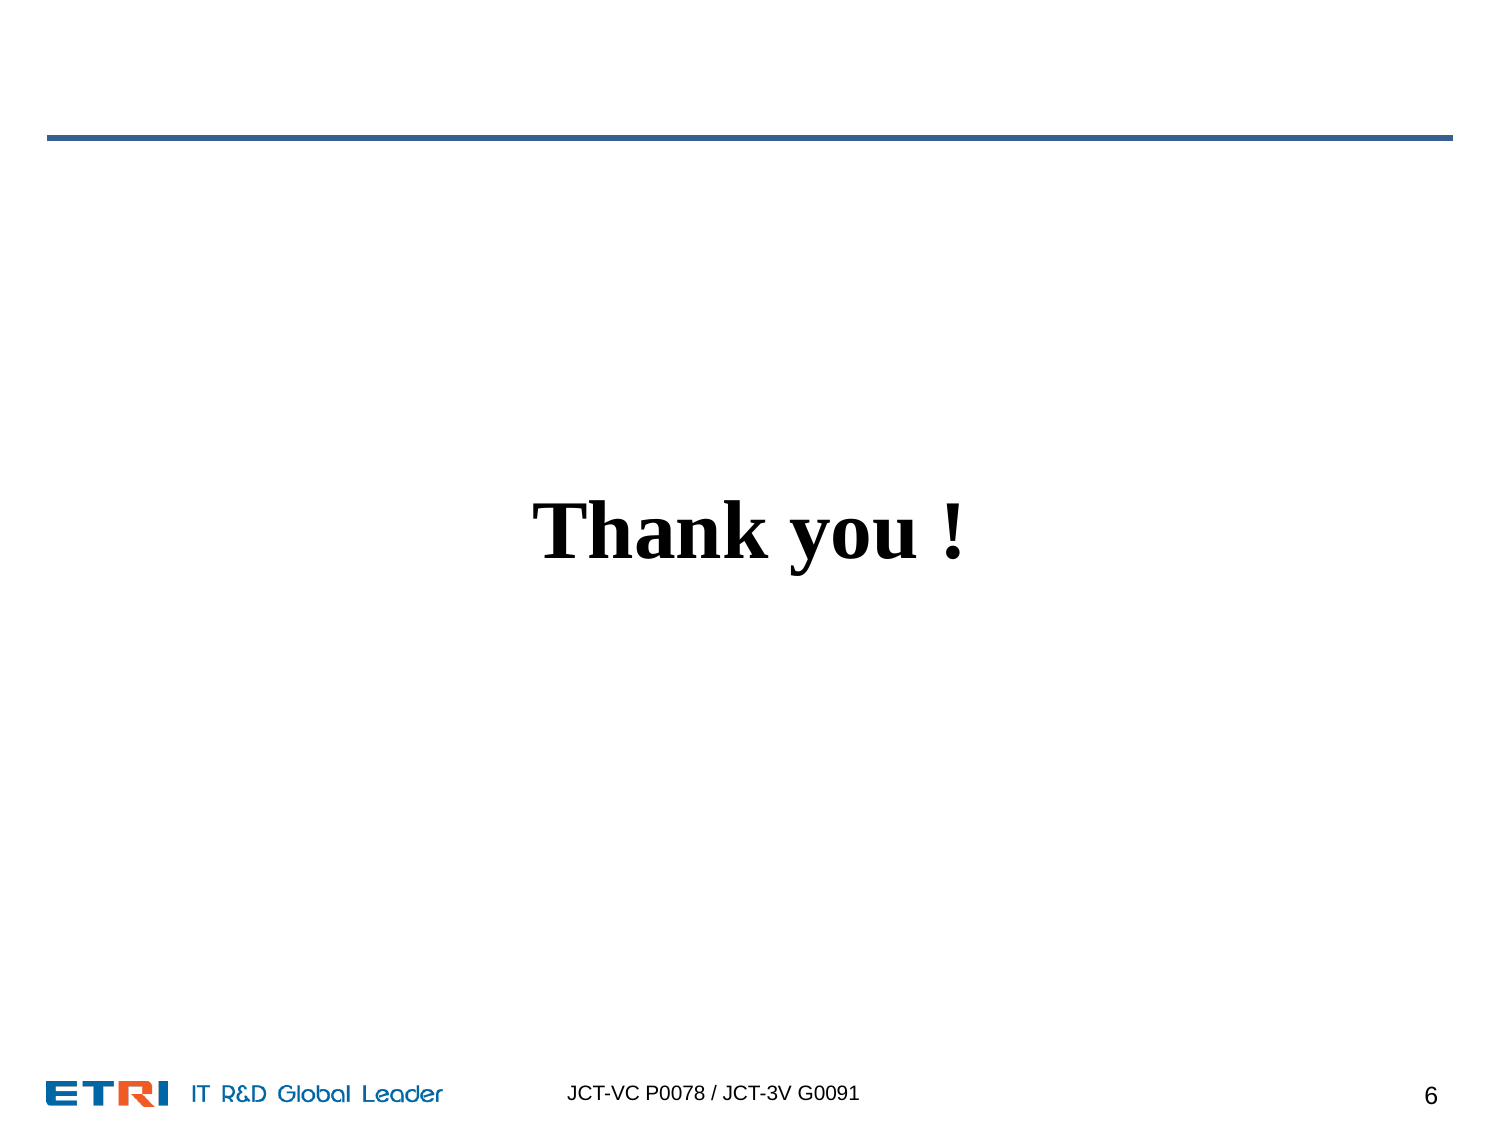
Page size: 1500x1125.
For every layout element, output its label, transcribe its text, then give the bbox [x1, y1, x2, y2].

picture [191, 1072, 451, 1120]
text_box Thank you ! [0, 468, 1500, 583]
picture [46, 1081, 168, 1107]
slide_number 6 [1160, 1072, 1454, 1121]
